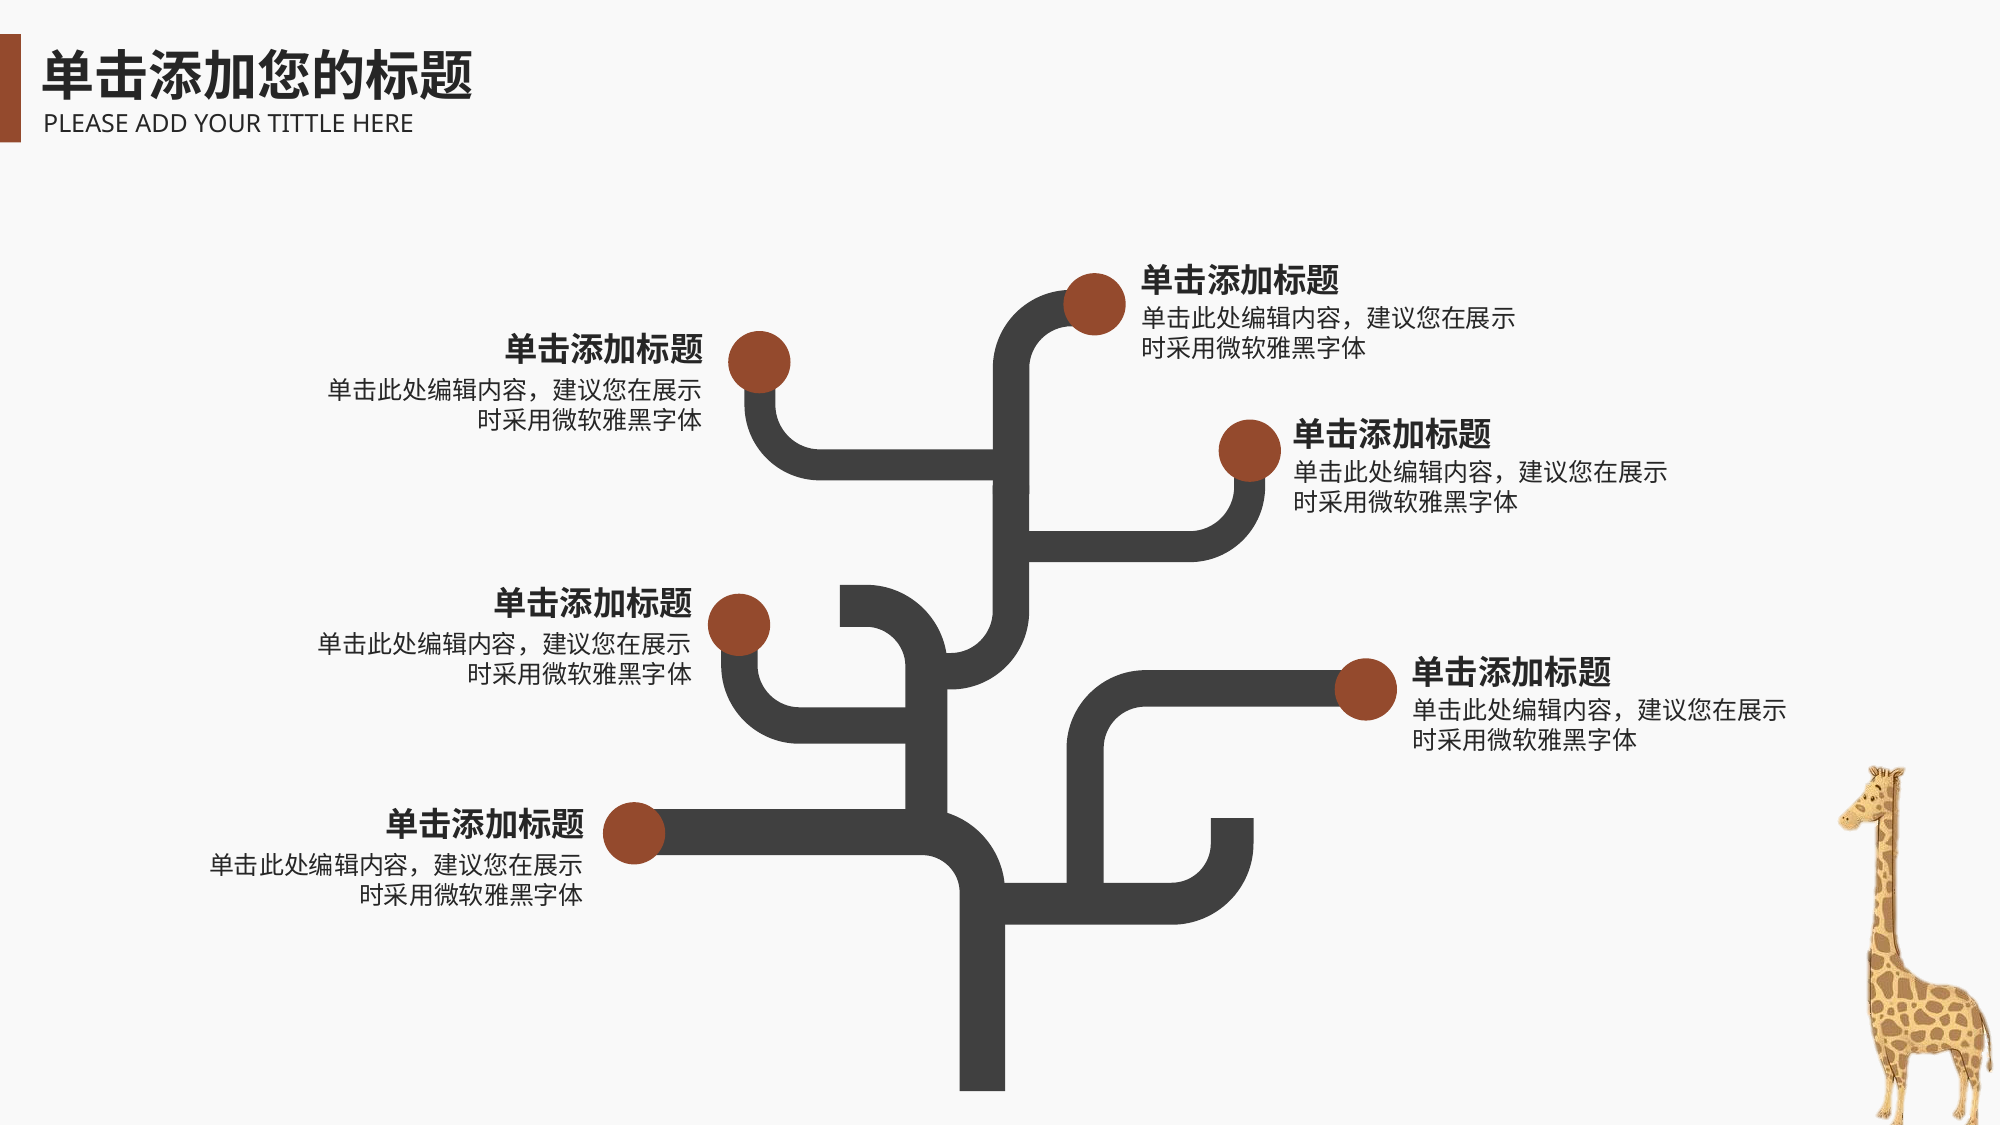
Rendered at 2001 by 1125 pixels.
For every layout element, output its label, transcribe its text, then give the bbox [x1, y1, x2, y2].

text_box [721, 651, 926, 744]
text_box [1030, 478, 1266, 563]
text_box 单击此处编辑内容，建议您在展示时采用微软雅黑字体 [1141, 288, 1541, 377]
text_box 单击添加标题 [351, 575, 708, 630]
text_box [1218, 419, 1281, 482]
text_box [708, 593, 771, 656]
text_box 单击添加标题 [1396, 647, 1744, 694]
text_box [602, 802, 666, 865]
text_box 单击此处编辑内容，建议您在展示时采用微软雅黑字体 [290, 367, 718, 442]
text_box 单击此处编辑内容，建议您在展示时采用微软雅黑字体 [172, 842, 599, 917]
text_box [25, 34, 516, 146]
text_box 单击添加标题 [1277, 409, 1625, 456]
picture [1813, 735, 2001, 1125]
text_box 单击此处编辑内容，建议您在展示时采用微软雅黑字体 [1412, 680, 1813, 769]
text_box 单击此处编辑内容，建议您在展示时采用微软雅黑字体 [1293, 442, 1693, 531]
text_box [655, 809, 1006, 1092]
text_box [1066, 670, 1340, 911]
text_box [728, 331, 791, 394]
text_box 单击此处编辑内容，建议您在展示时采用微软雅黑字体 [280, 621, 708, 696]
text_box [992, 290, 1072, 495]
text_box [982, 818, 1254, 925]
text_box 单击添加标题 [243, 795, 600, 851]
text_box [1334, 658, 1397, 721]
text_box 单击添加标题 [1125, 255, 1473, 302]
text_box [1063, 273, 1126, 336]
text_box [925, 495, 1030, 690]
text_box [744, 390, 992, 481]
text_box [839, 584, 948, 834]
text_box 单击添加标题 [362, 321, 719, 376]
